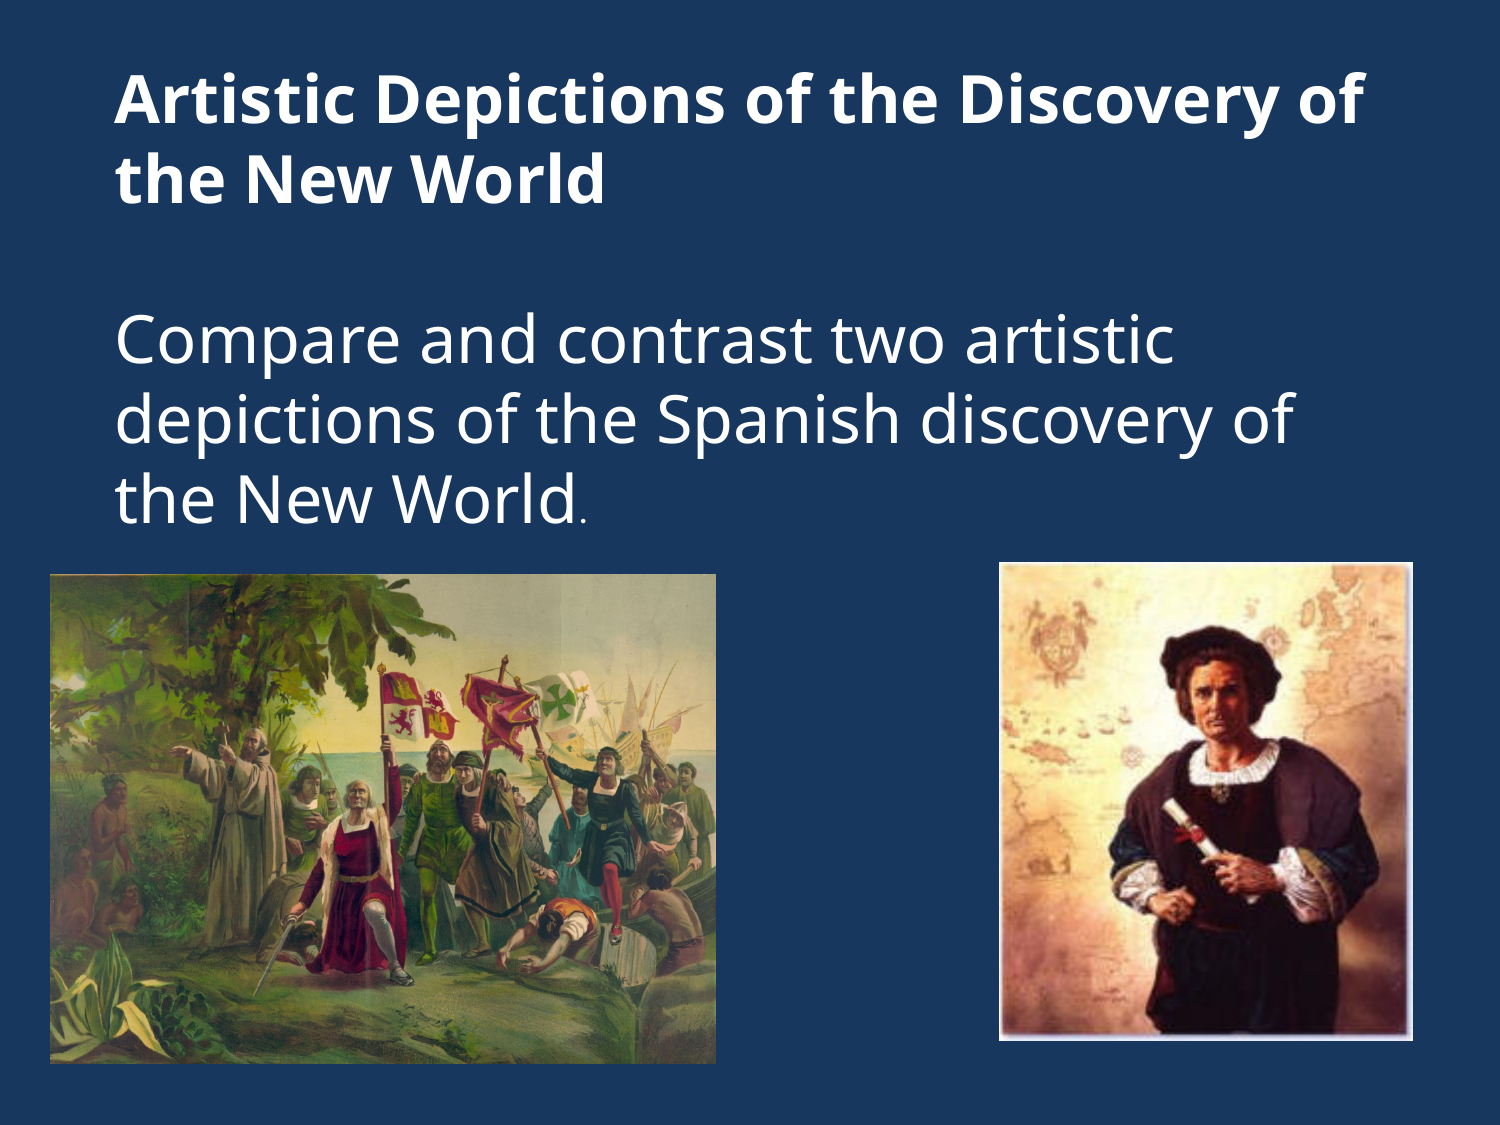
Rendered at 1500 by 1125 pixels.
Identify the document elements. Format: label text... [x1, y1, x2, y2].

text_box Artistic Depictions of the Discovery of the New World Compare and contrast two artistic depictions of the Spanish discovery of the New World. [99, 49, 1388, 545]
picture [49, 574, 717, 1065]
picture [999, 562, 1413, 1041]
